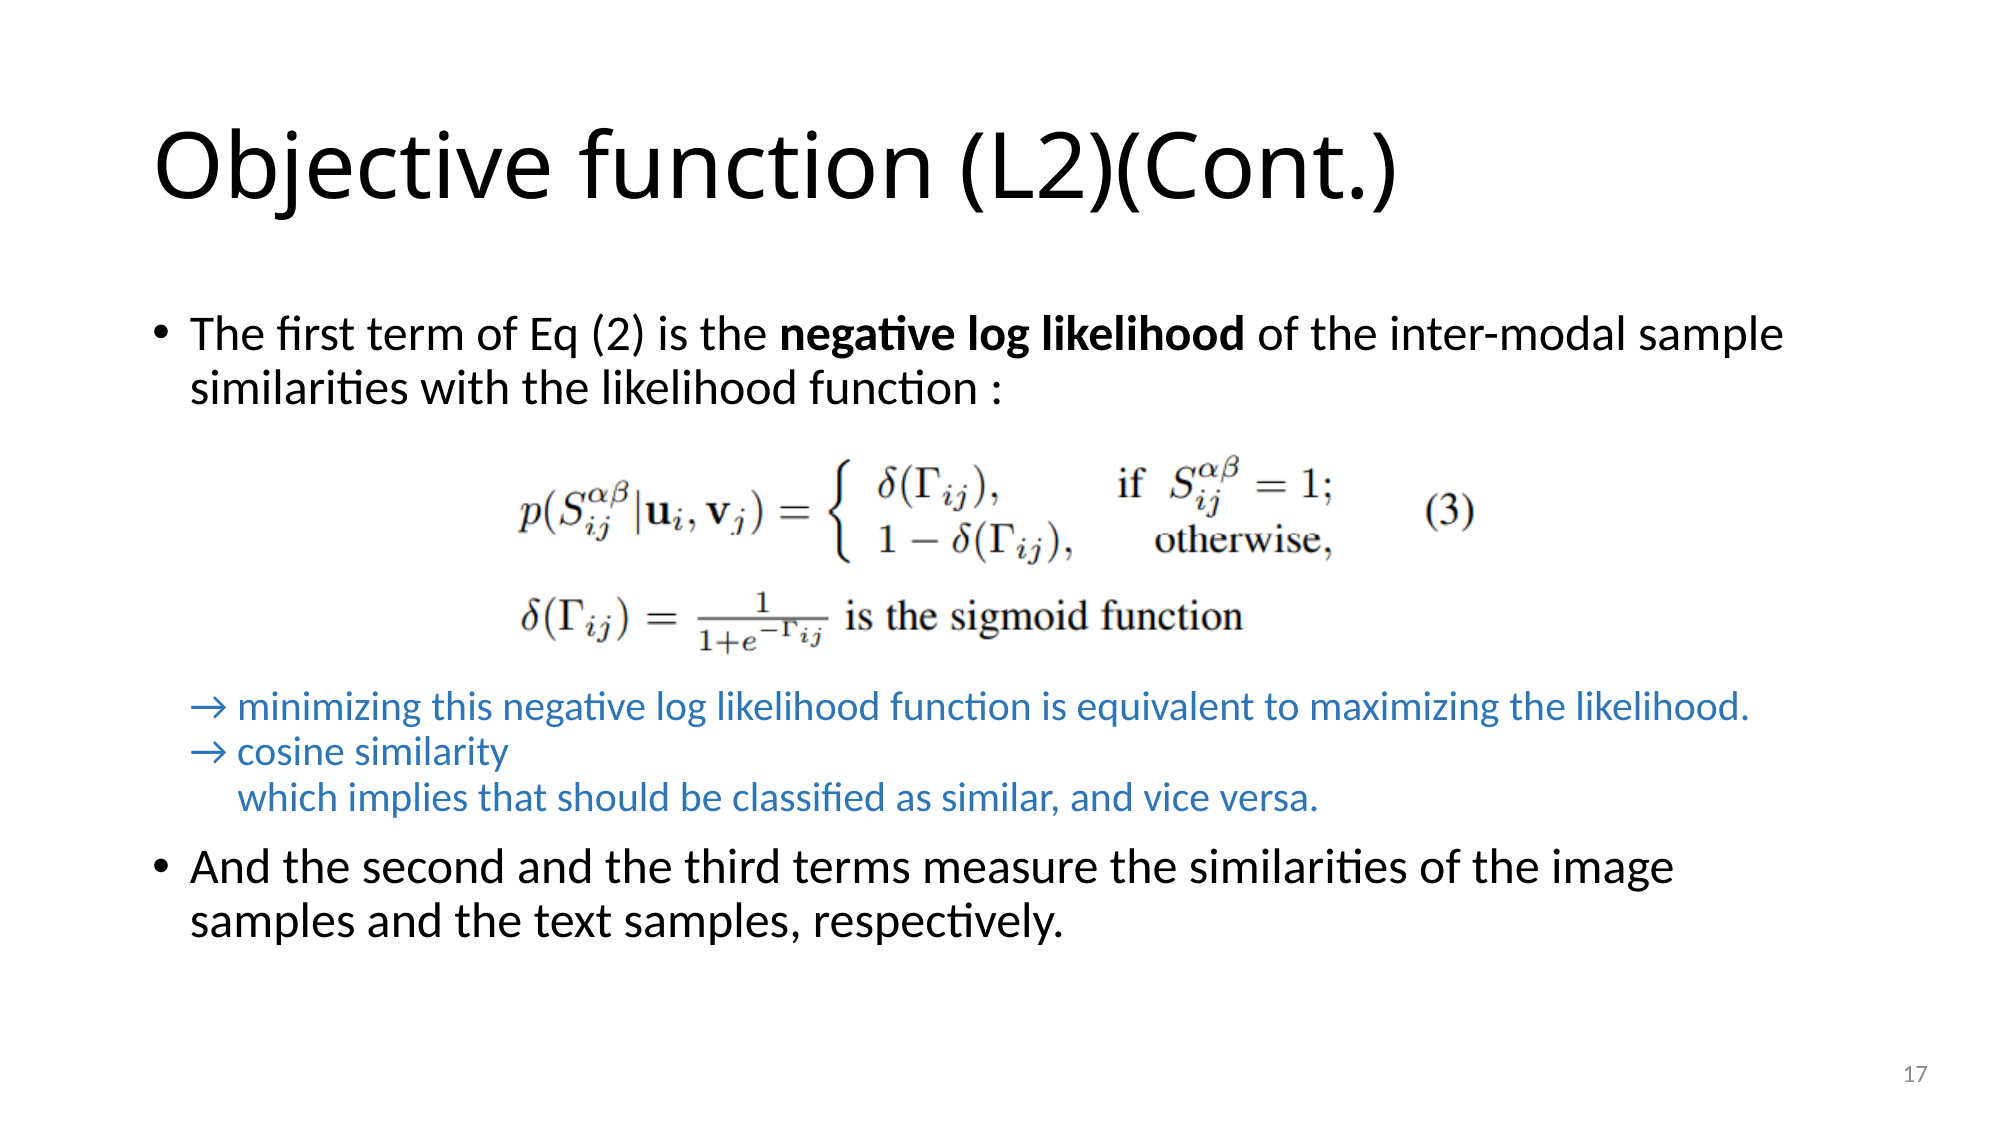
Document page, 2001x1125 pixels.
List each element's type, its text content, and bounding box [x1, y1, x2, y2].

title Objective function (L2)(Cont.) [137, 59, 1863, 278]
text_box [499, 441, 1500, 657]
slide_number 17 [1493, 1042, 1944, 1103]
